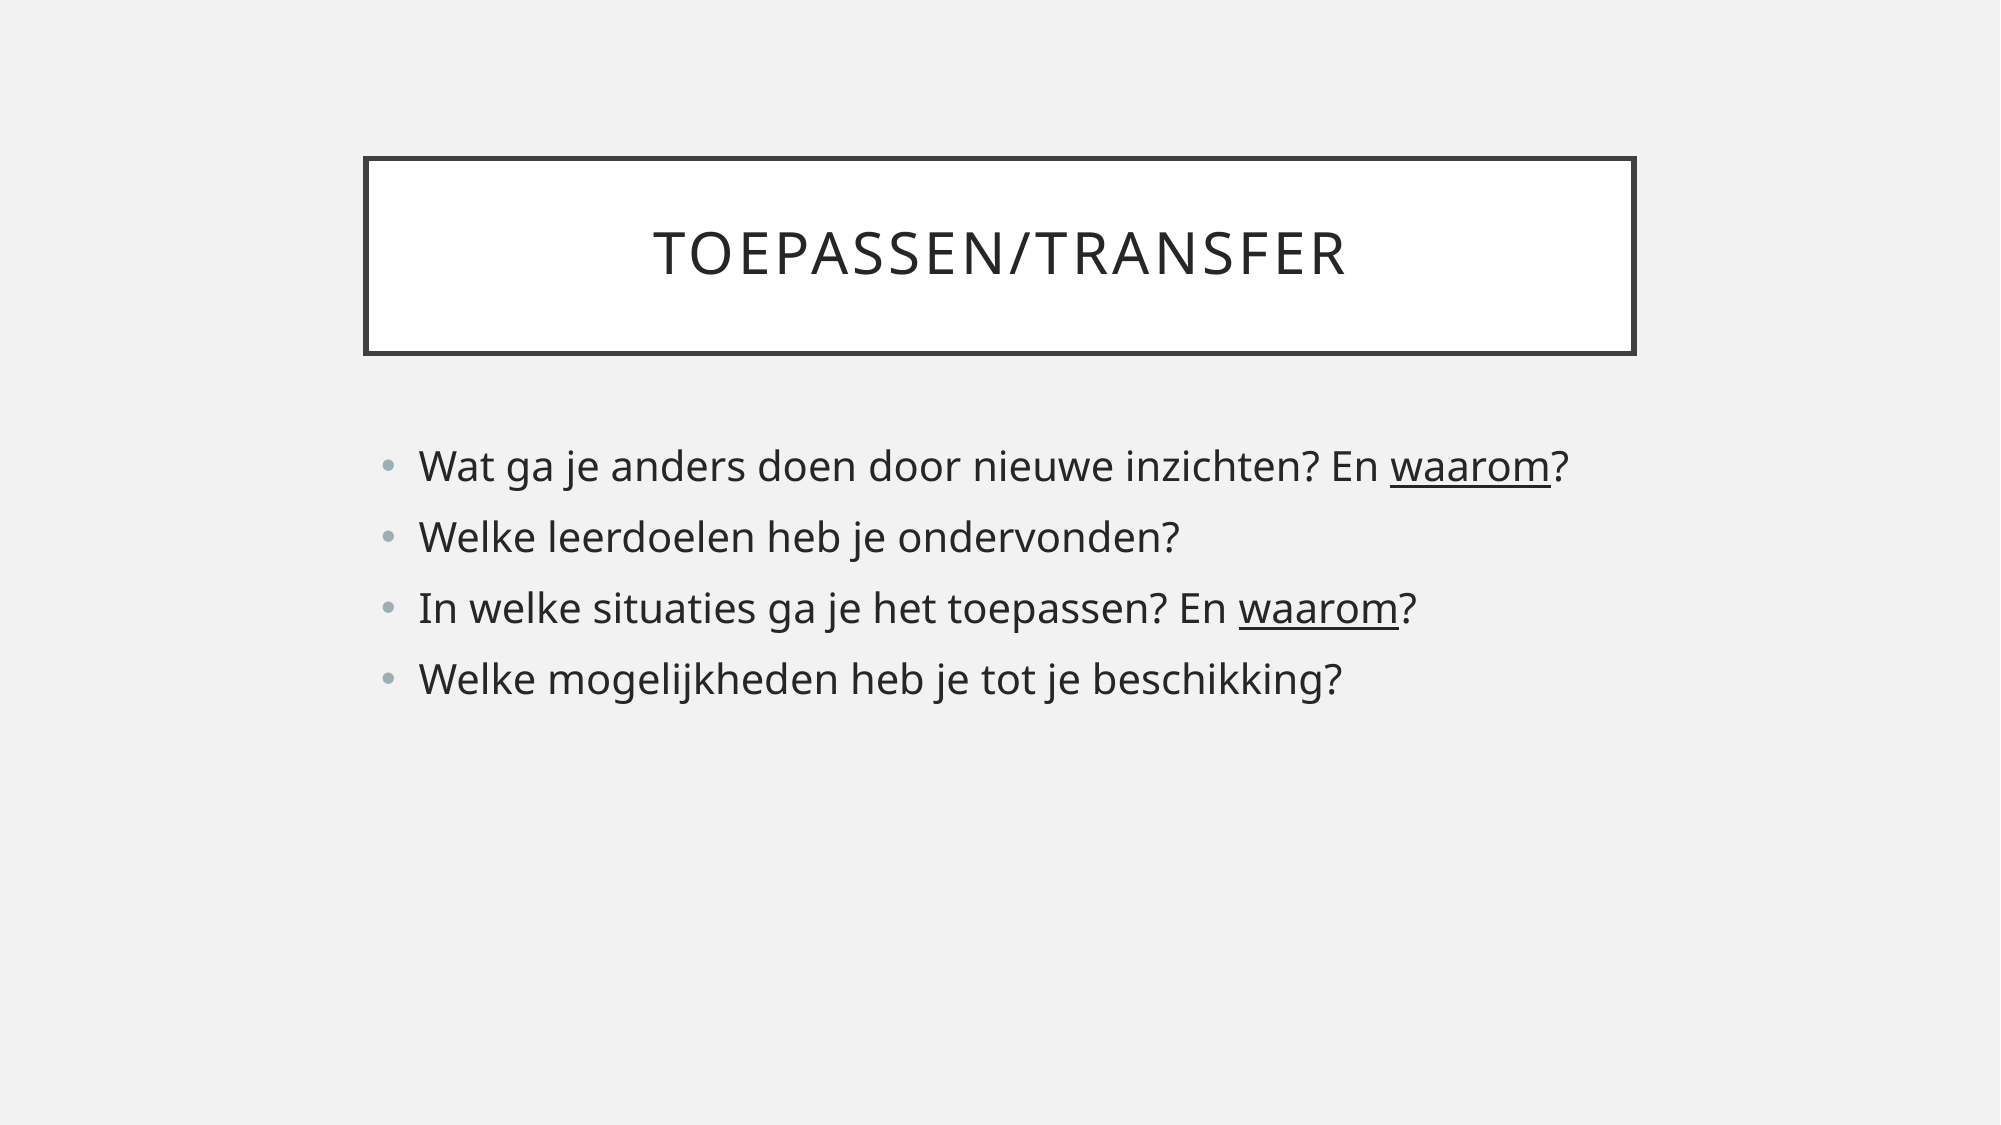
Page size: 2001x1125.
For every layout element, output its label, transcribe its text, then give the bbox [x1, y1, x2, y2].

list Wat ga je anders doen door nieuwe inzichten? En waarom? Welke leerdoelen heb je ondervonden? In welke situaties ga je het toepassen? En waarom? Welke mogelijkheden heb je tot je beschikking? [366, 432, 1634, 942]
title Toepassen/transfer [363, 156, 1637, 356]
